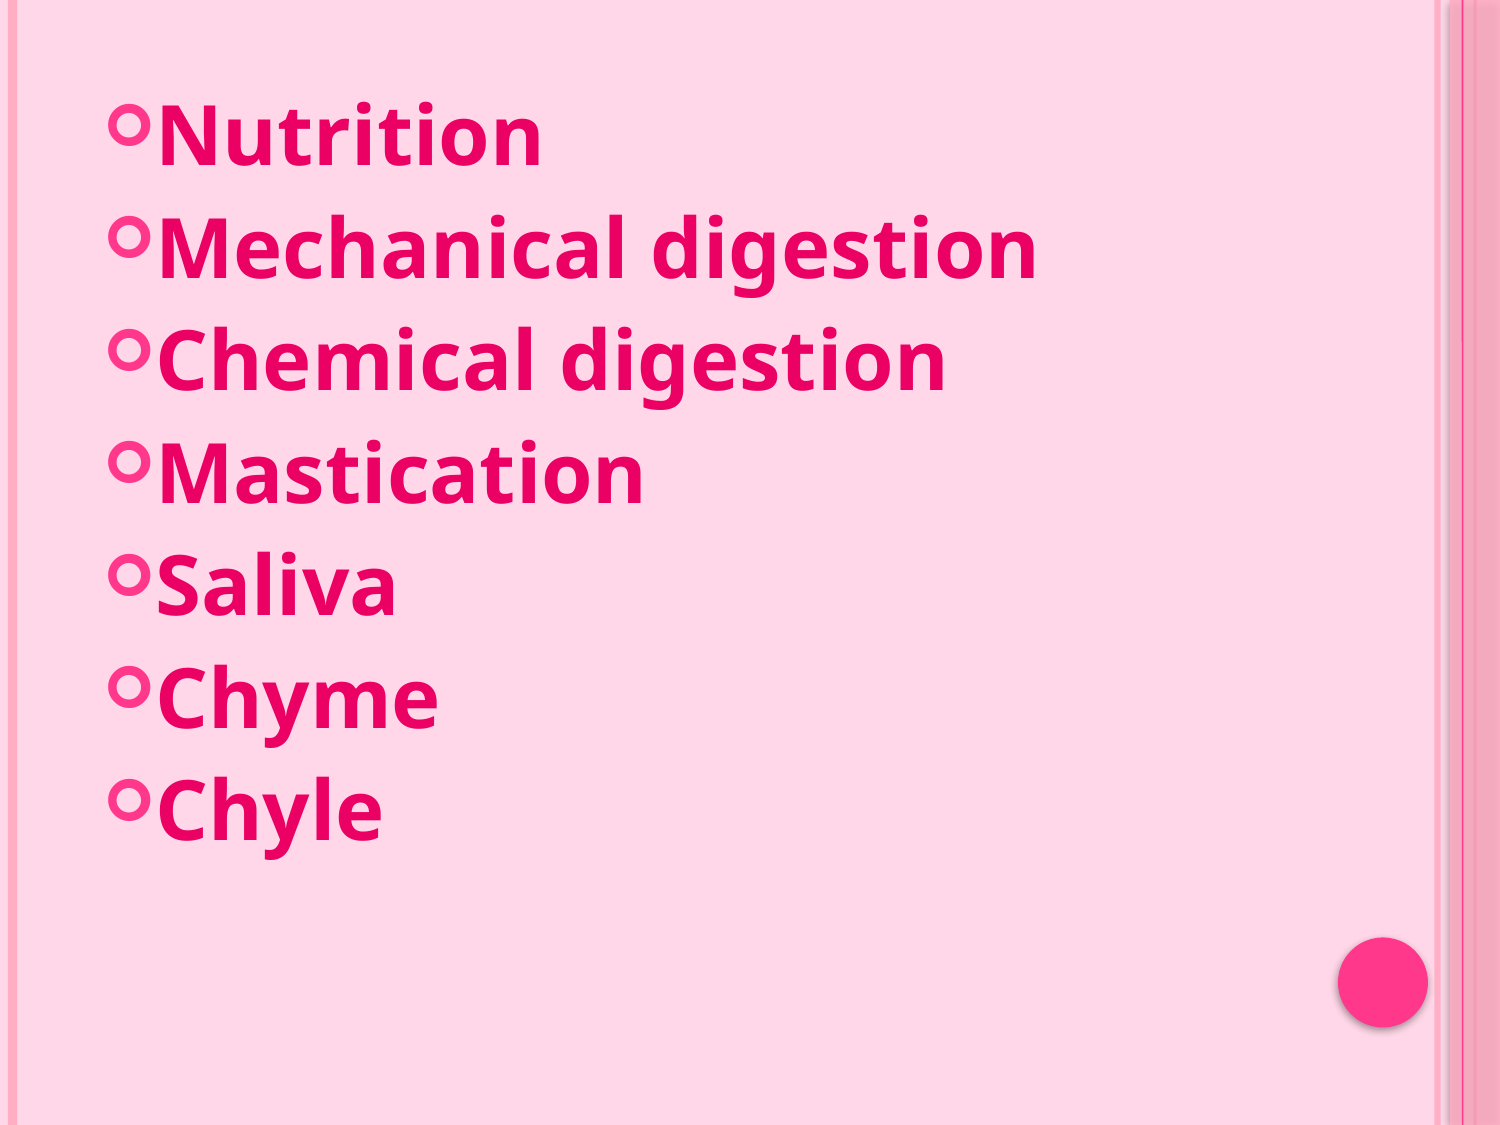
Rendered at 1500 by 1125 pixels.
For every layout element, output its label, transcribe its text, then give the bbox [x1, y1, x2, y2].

list Nutrition Mechanical digestion Chemical digestion Mastication Saliva Chyme Chyle [88, 74, 1500, 1106]
